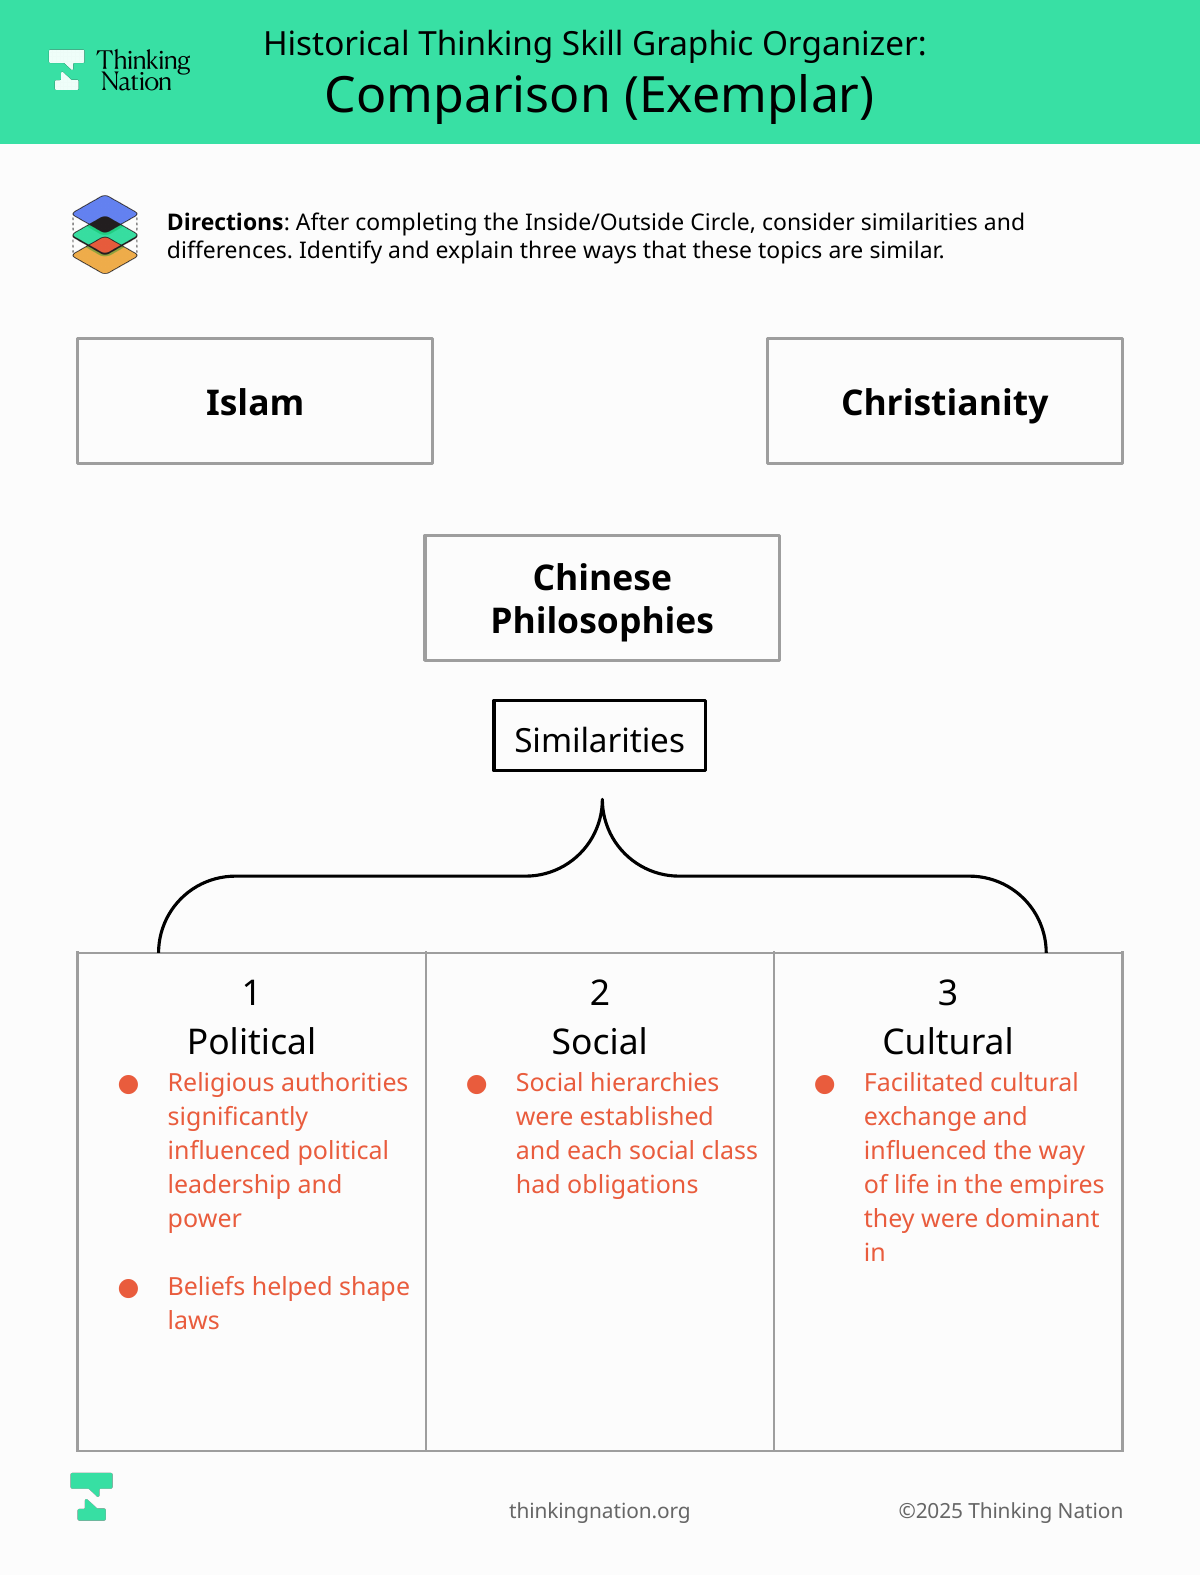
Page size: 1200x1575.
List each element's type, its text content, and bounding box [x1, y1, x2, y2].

picture [33, 35, 195, 104]
text_box thinkingnation.org [457, 1483, 742, 1532]
text_box Similarities [493, 700, 706, 771]
text_box [158, 799, 1047, 953]
picture [58, 1463, 125, 1530]
table_header 3 Cultural Facilitated cultural exchange and influenced the way of life in the empires they were dominant in [775, 954, 1121, 1450]
picture [52, 182, 158, 287]
text_box Chinese Philosophies [424, 535, 780, 661]
text_box ©2025 Thinking Nation [854, 1483, 1139, 1532]
table_header 1 Political Religious authorities significantly influenced political leadership and power Beliefs helped shape laws [79, 954, 425, 1450]
text_box Islam [77, 338, 433, 464]
table_header 2 Social Social hierarchies were established and each social class had obligations [427, 954, 773, 1450]
text_box Historical Thinking Skill Graphic Organizer: Comparison (Exemplar) [0, 0, 1200, 144]
text_box Directions: After completing the Inside/Outside Circle, consider similarities and differences. Identify and explain three ways that these topics are similar. [159, 182, 1090, 289]
text_box Christianity [767, 338, 1123, 464]
